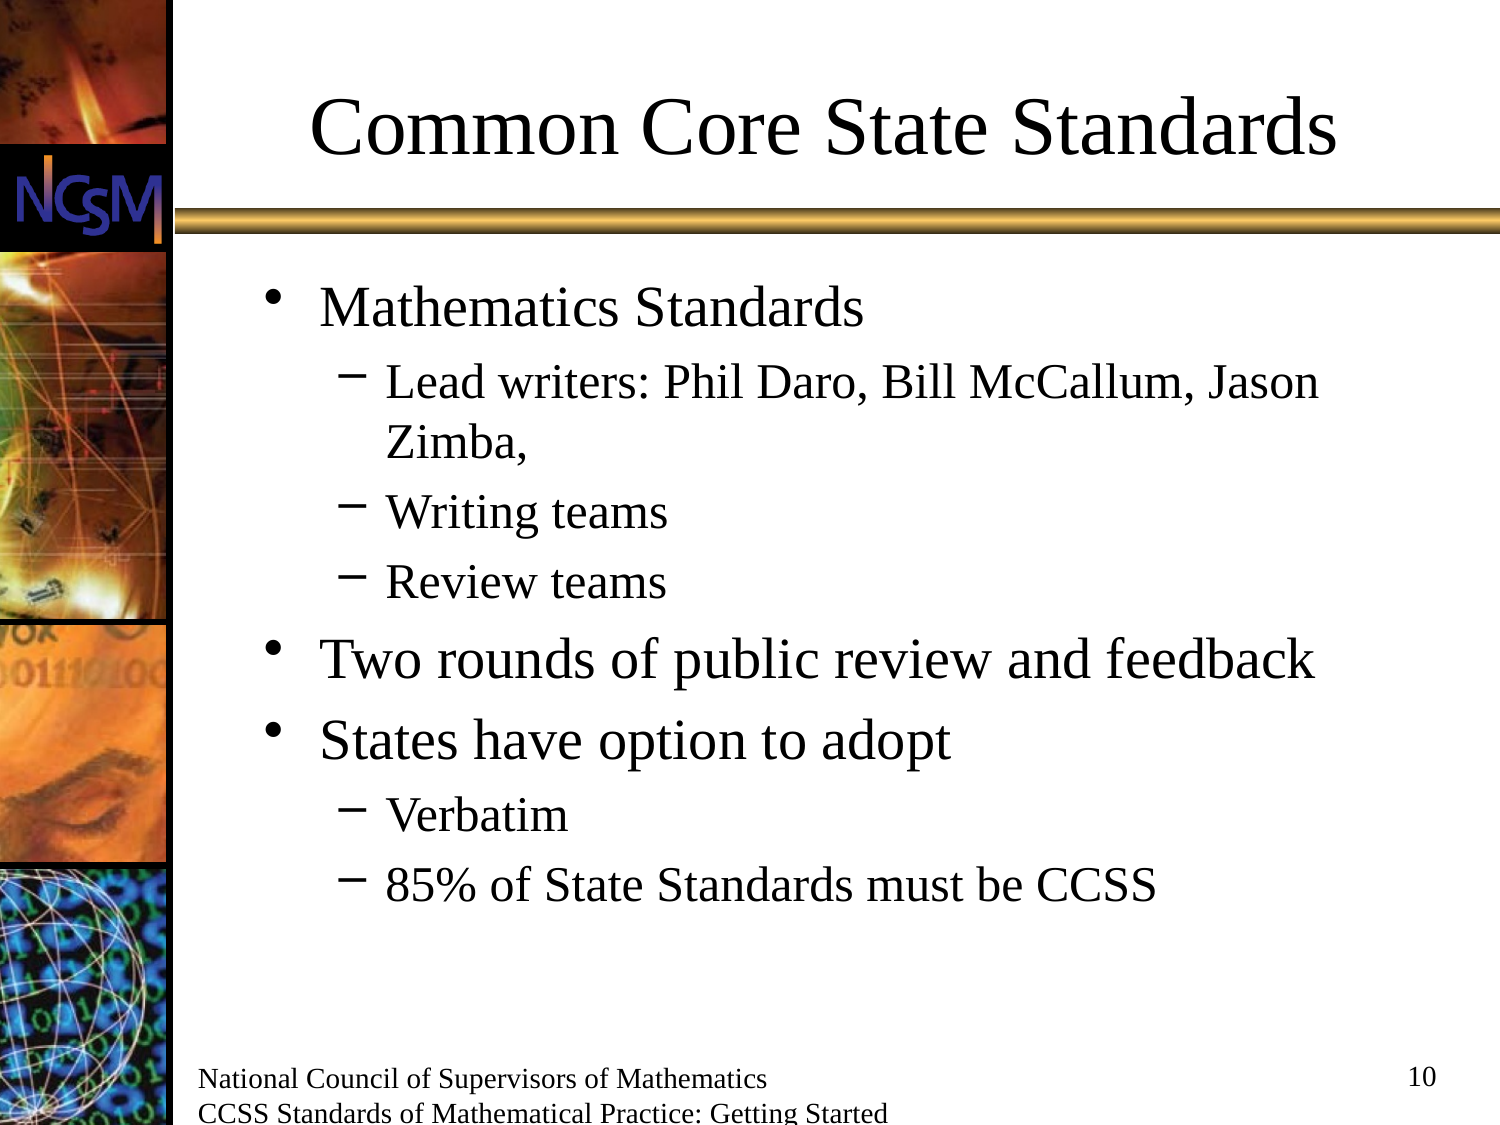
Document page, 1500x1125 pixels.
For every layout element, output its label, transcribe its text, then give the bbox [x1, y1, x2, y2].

list Mathematics Standards Lead writers: Phil Daro, Bill McCallum, Jason Zimba, Writing teams Review teams Two rounds of public review and feedback States have option to adopt Verbatim 85% of State Standards must be CCSS [248, 260, 1463, 1003]
picture [0, 625, 166, 862]
picture [0, 0, 167, 619]
title Common Core State Standards [200, 37, 1450, 206]
slide_number 10 [1379, 1049, 1453, 1125]
picture [0, 869, 166, 1125]
